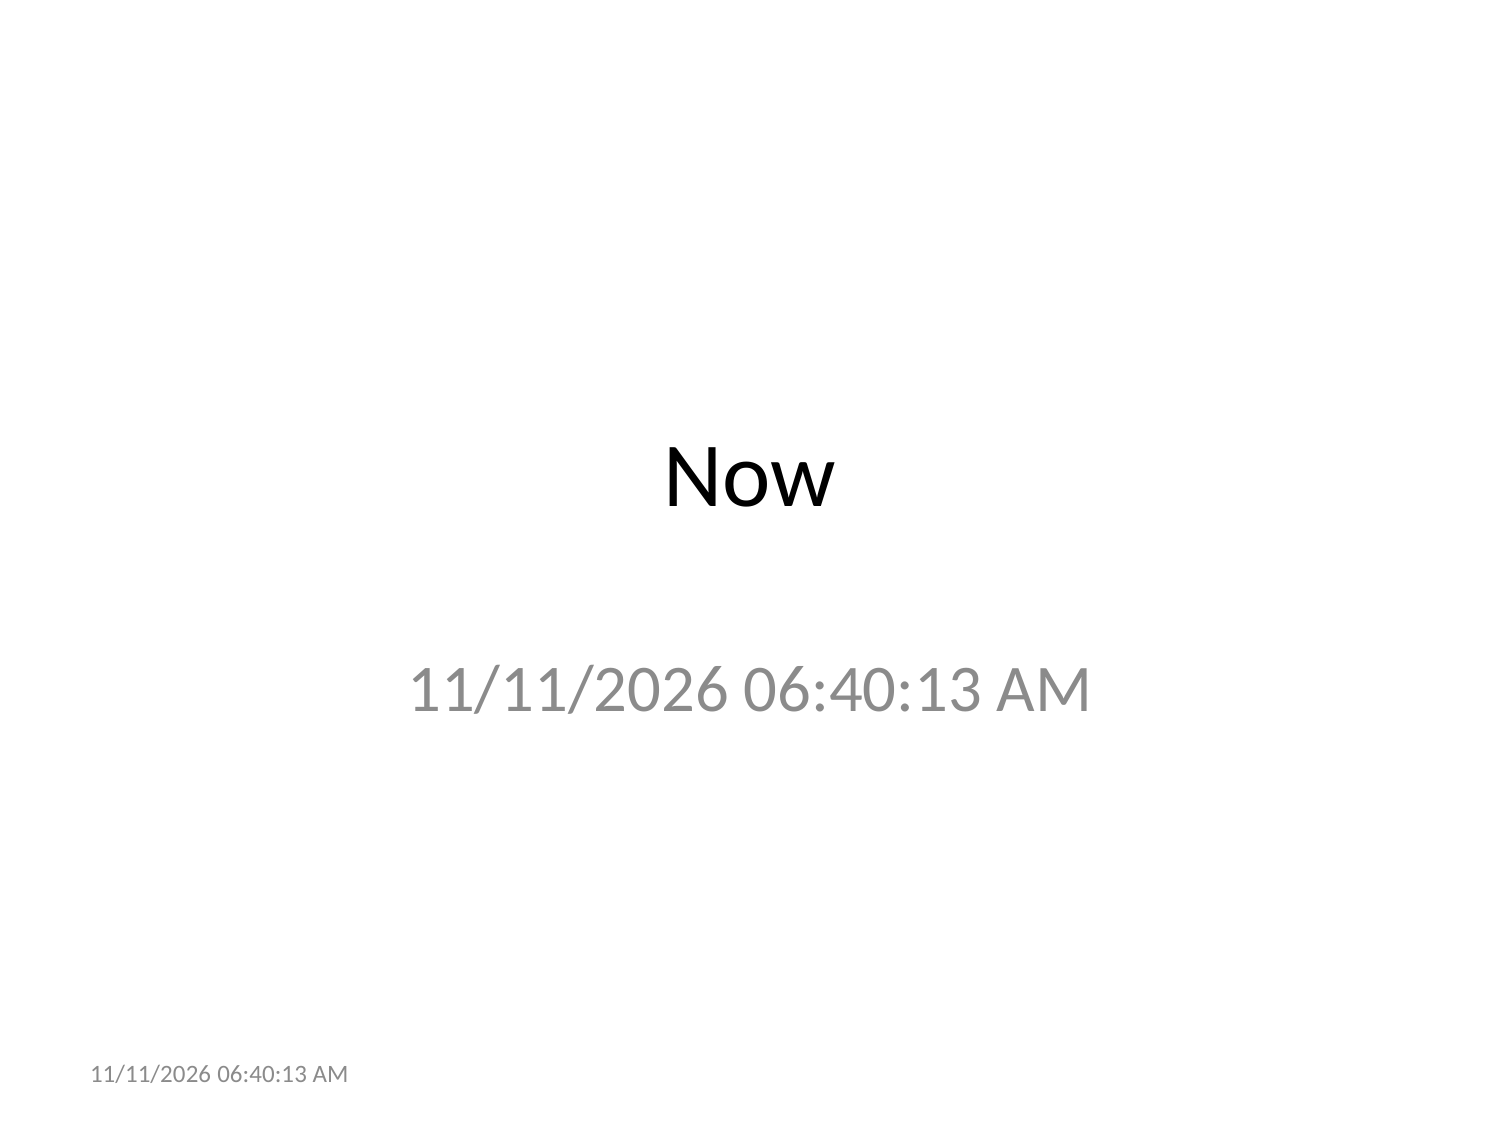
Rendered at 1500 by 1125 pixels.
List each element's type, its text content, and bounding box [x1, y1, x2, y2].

subtitle 2011-12-19 10:20:04 AM [225, 637, 1275, 925]
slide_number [75, 1042, 425, 1103]
title Now [112, 349, 1388, 591]
